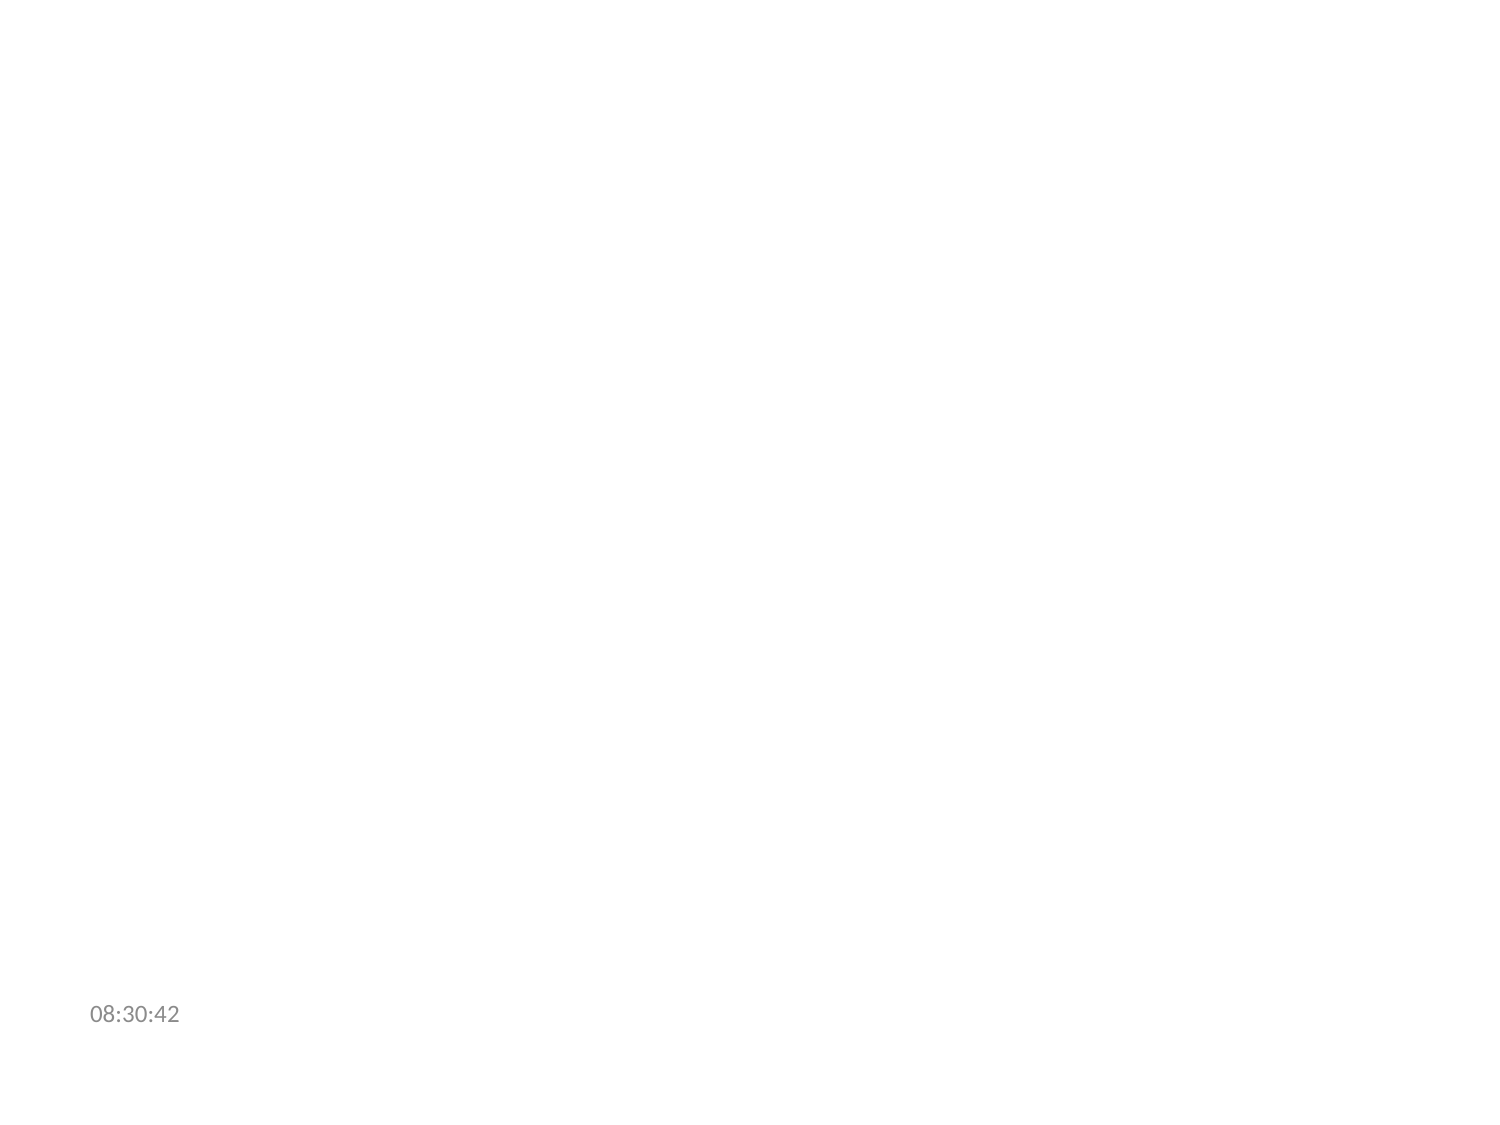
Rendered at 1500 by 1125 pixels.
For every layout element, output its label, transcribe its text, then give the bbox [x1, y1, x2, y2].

text_box 15:35:09 [75, 982, 425, 1043]
